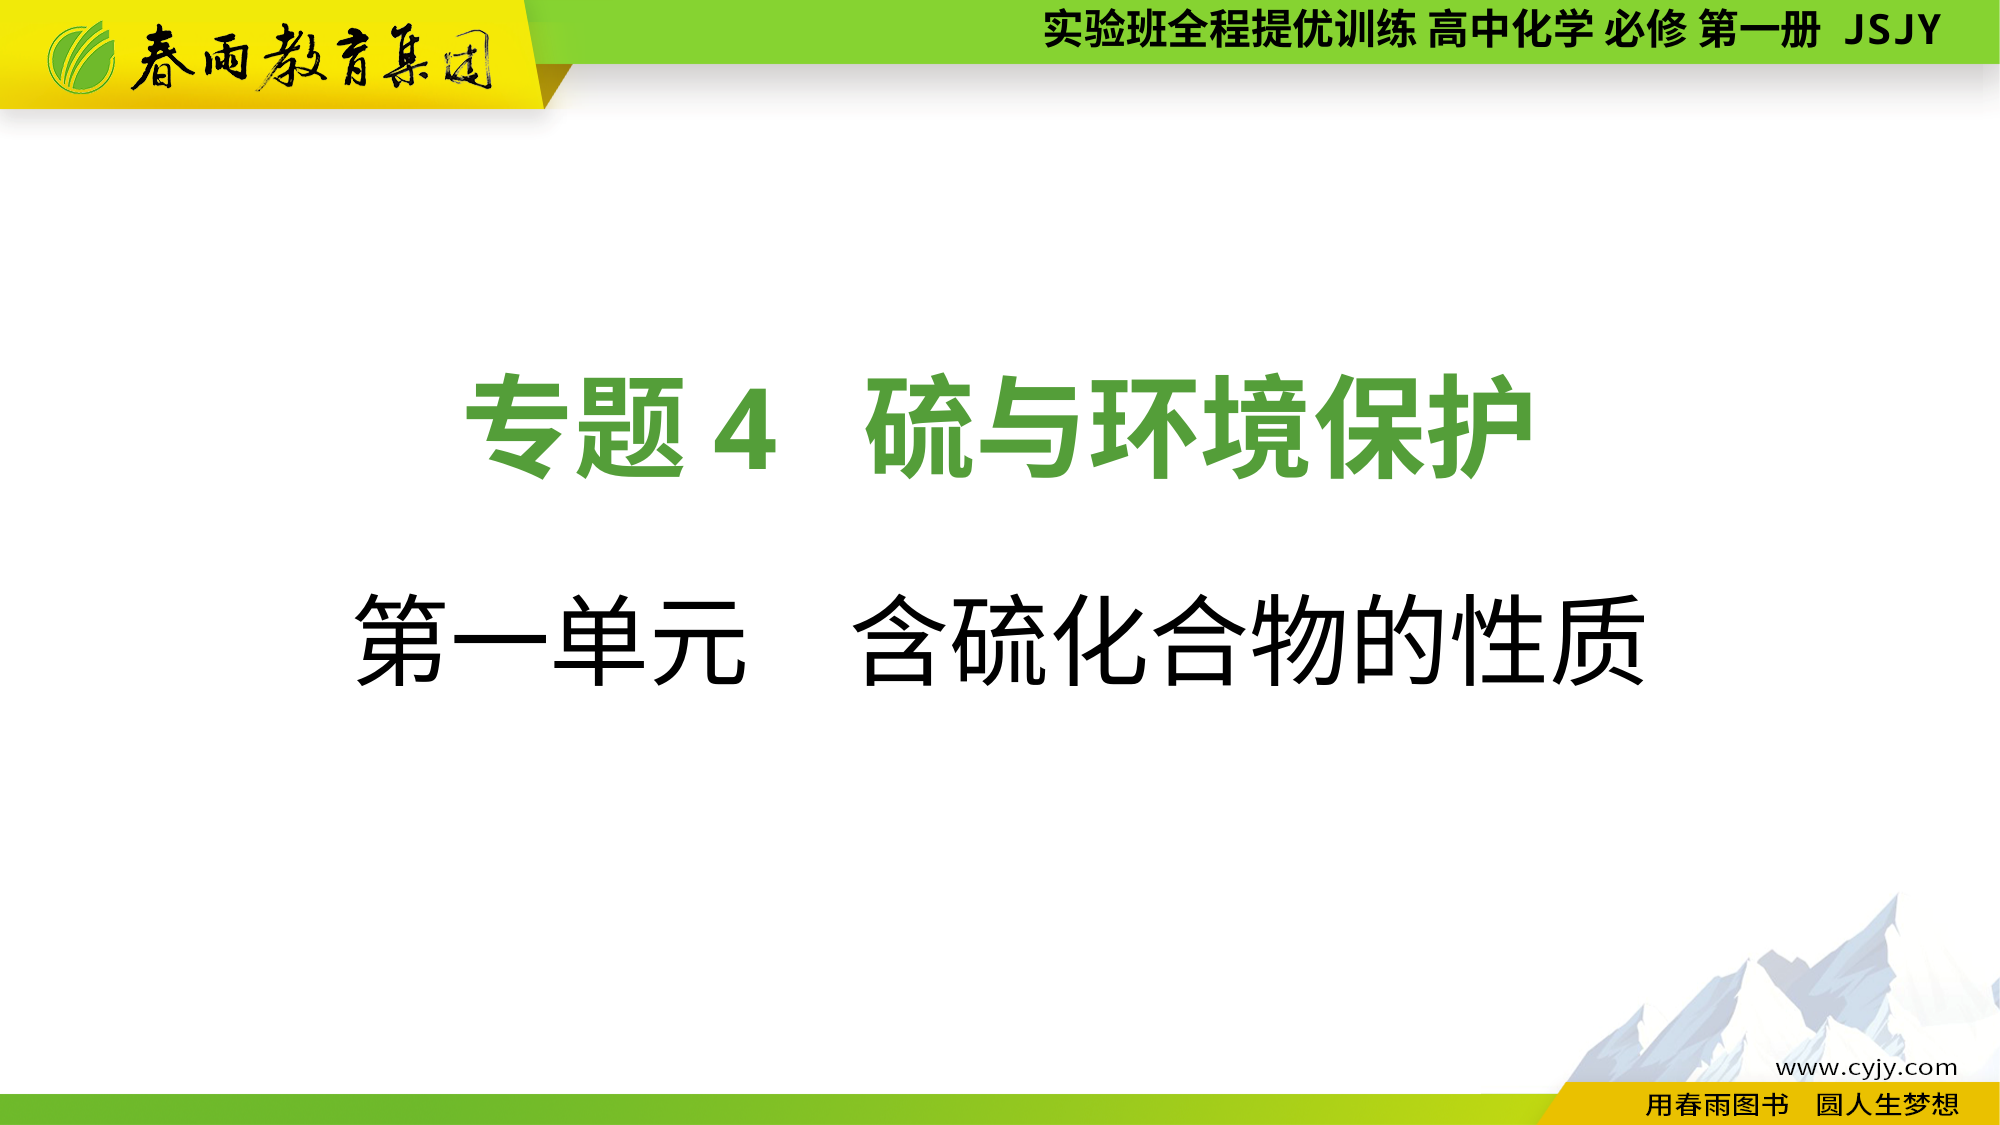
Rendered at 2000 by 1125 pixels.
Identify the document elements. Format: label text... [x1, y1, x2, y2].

text_box 第一单元 含硫化合物的性质 [54, 511, 1946, 706]
text_box 专题4 硫与环境保护 [54, 282, 1946, 500]
picture [0, 0, 2000, 1125]
